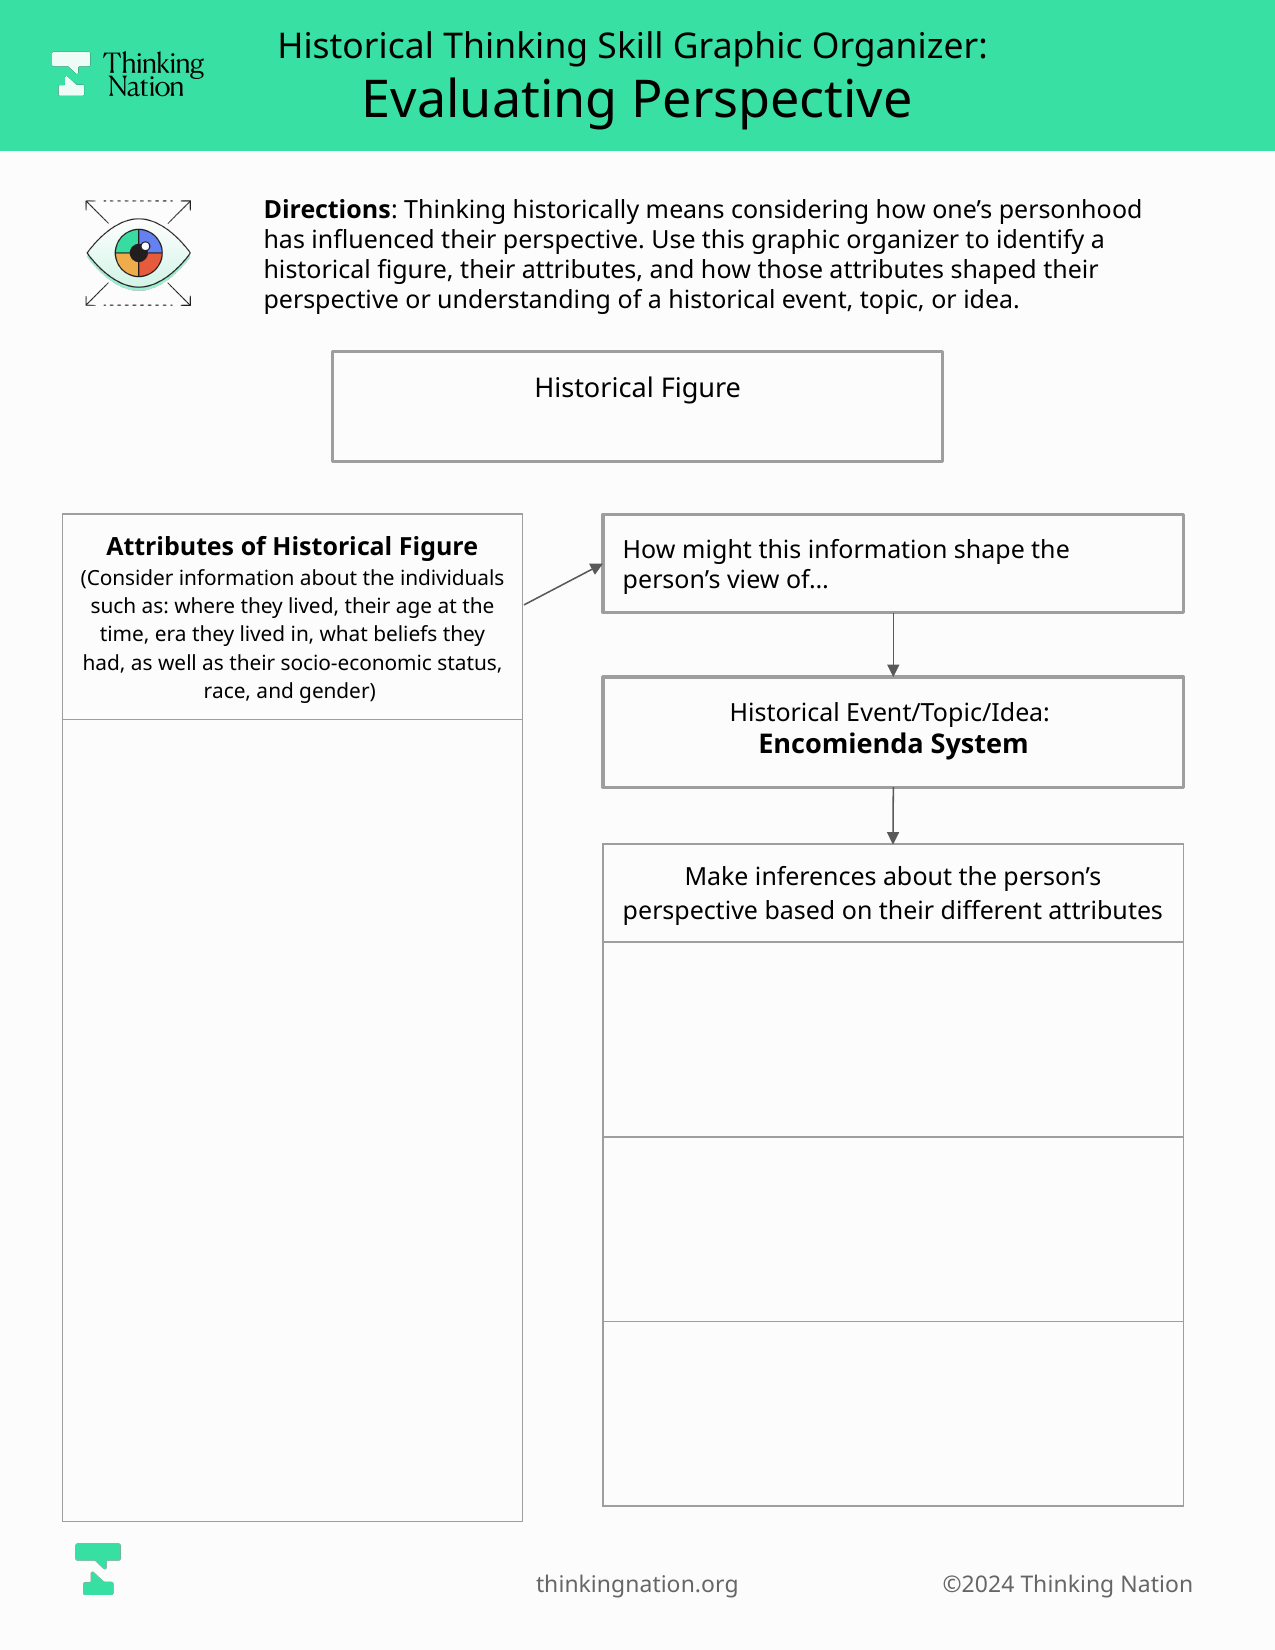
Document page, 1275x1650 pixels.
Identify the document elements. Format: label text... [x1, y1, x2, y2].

text_box ©2024 Thinking Nation [907, 1553, 1210, 1605]
picture [35, 37, 210, 110]
table_header Make inferences about the person’s perspective based on their different attributes [604, 845, 1183, 941]
table_cell [63, 720, 522, 1521]
picture [62, 177, 214, 329]
text_box Historical Thinking Skill Graphic Organizer: Evaluating Perspective [0, 0, 1275, 151]
picture [62, 1533, 134, 1605]
table_cell [604, 1138, 1183, 1321]
text_box Historical Event/Topic/Idea: Encomienda System [603, 677, 1184, 788]
text_box Directions: Thinking historically means considering how one’s personhood has influenced their perspective. Use this graphic organizer to identify a historical figure, their attributes, and how those attributes shaped their perspective or understanding of a historical event, topic, or idea. [244, 187, 1184, 320]
table_header Attributes of Historical Figure (Consider information about the individuals such as: where they lived, their age at the time, era they lived in, what beliefs they had, as well as their socio-economic status, race, and gender) [63, 515, 522, 719]
table_cell [604, 943, 1183, 1136]
text_box thinkingnation.org [486, 1553, 789, 1605]
text_box How might this information shape the person’s view of… [603, 514, 1184, 613]
text_box Historical Figure [332, 351, 943, 462]
table_cell [604, 1322, 1183, 1505]
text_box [523, 563, 604, 606]
